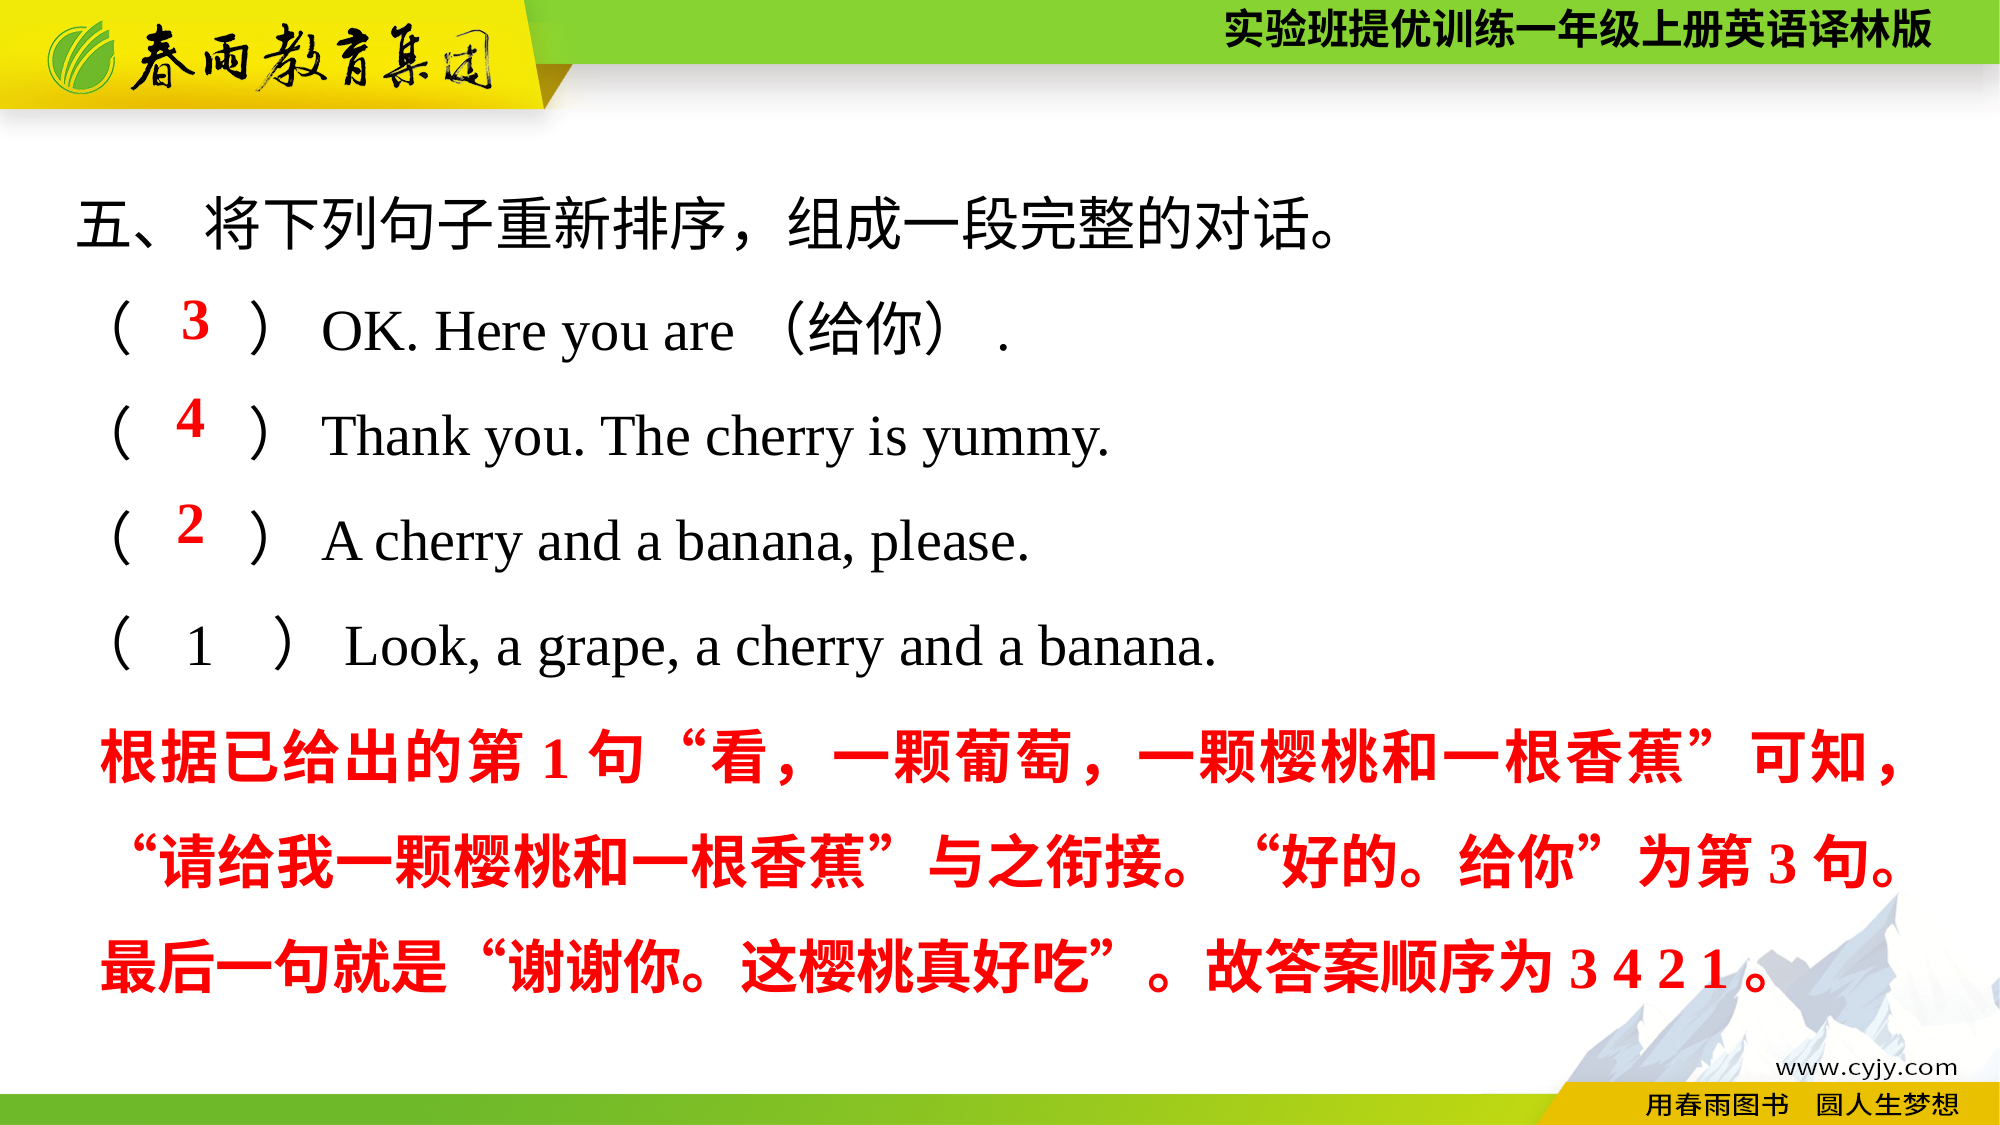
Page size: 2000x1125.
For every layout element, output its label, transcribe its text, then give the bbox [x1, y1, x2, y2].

list 五、 将下列句子重新排序，组成一段完整的对话。 （ ）OK. Here you are（给你）. （ ）Thank you. The cherry is yummy. （ ）A cherry and a banana, please. （ 1 ）Look, a grape, a cherry and a banana. [59, 144, 1944, 690]
text_box 3 [152, 274, 226, 359]
text_box 2 [161, 478, 221, 563]
picture [0, 0, 2000, 1125]
text_box 根据已给出的第1句“看，一颗葡萄，一颗樱桃和一根香蕉”可知，“请给我一颗樱桃和一根香蕉”与之衔接。“好的。给你”为第3句。最后一句就是“谢谢你。这樱桃真好吃”。故答案顺序为3 4 2 1。 [84, 678, 1945, 1008]
text_box 4 [161, 371, 221, 457]
